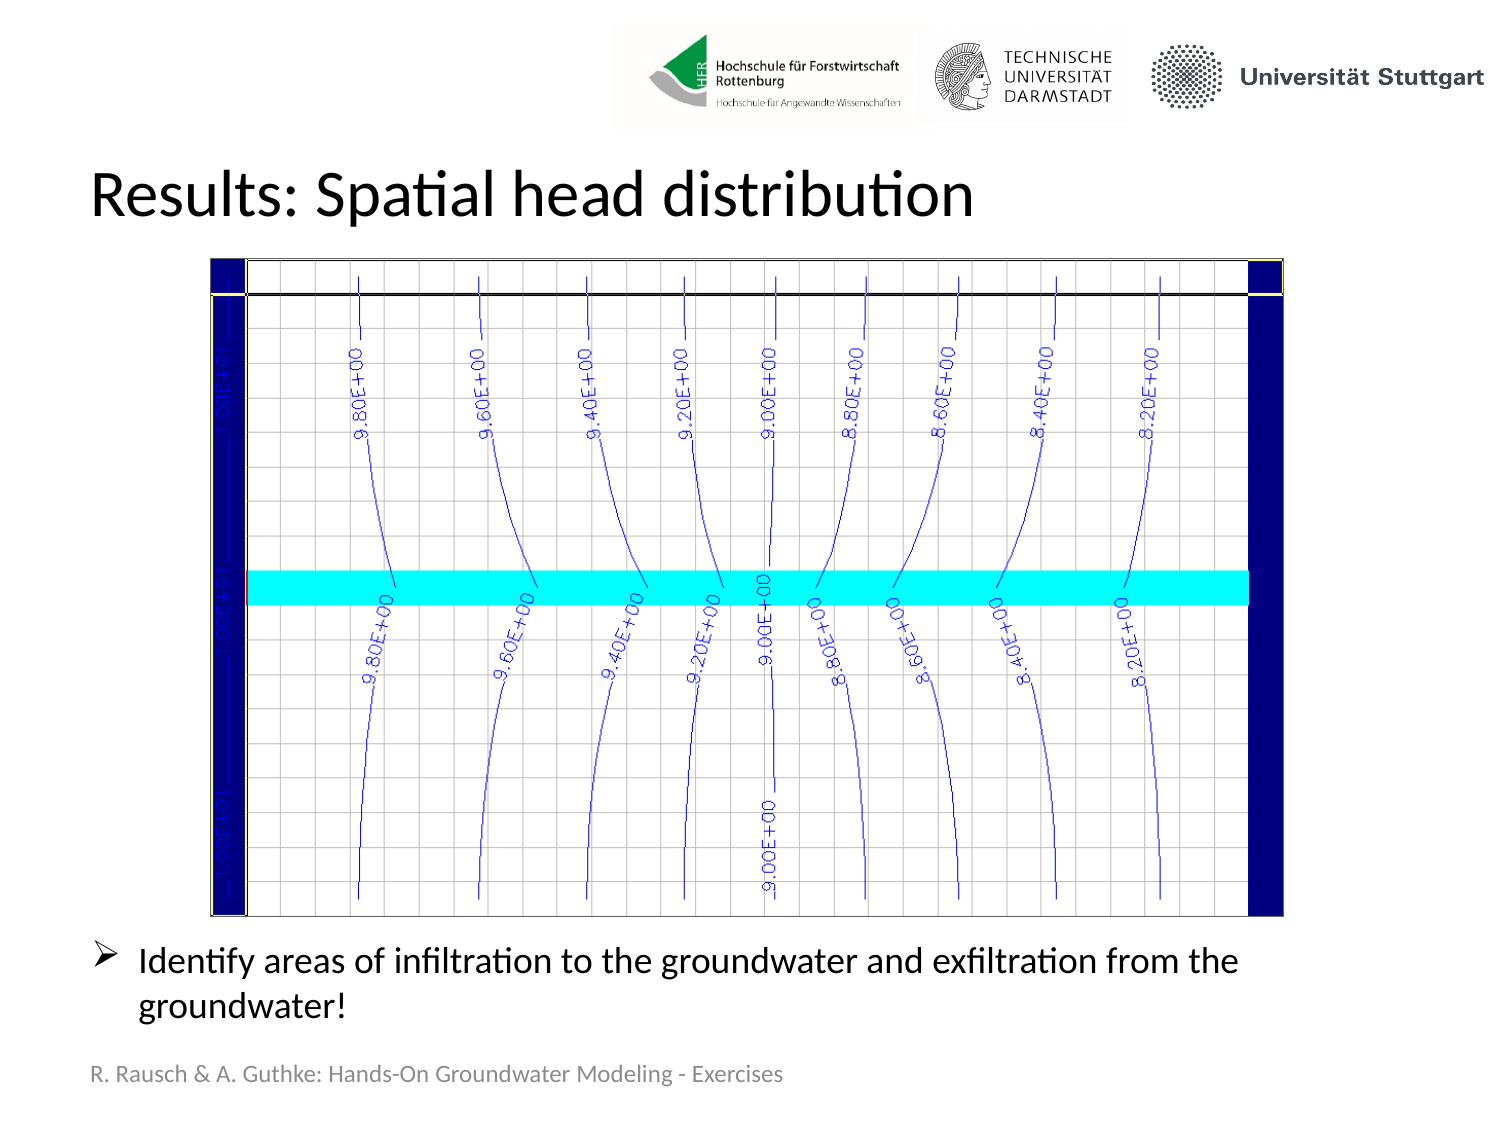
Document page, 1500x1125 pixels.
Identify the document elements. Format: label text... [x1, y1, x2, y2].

slide_number R. Rausch & A. Guthke: Hands-On Groundwater Modeling - Exercises [75, 1042, 916, 1103]
picture [210, 258, 1284, 918]
text_box Identify areas of infiltration to the groundwater and exfiltration from the groundwater! [76, 928, 1412, 1034]
picture [611, 22, 1129, 131]
title Results: Spatial head distribution [75, 136, 1425, 244]
picture [1151, 44, 1491, 109]
